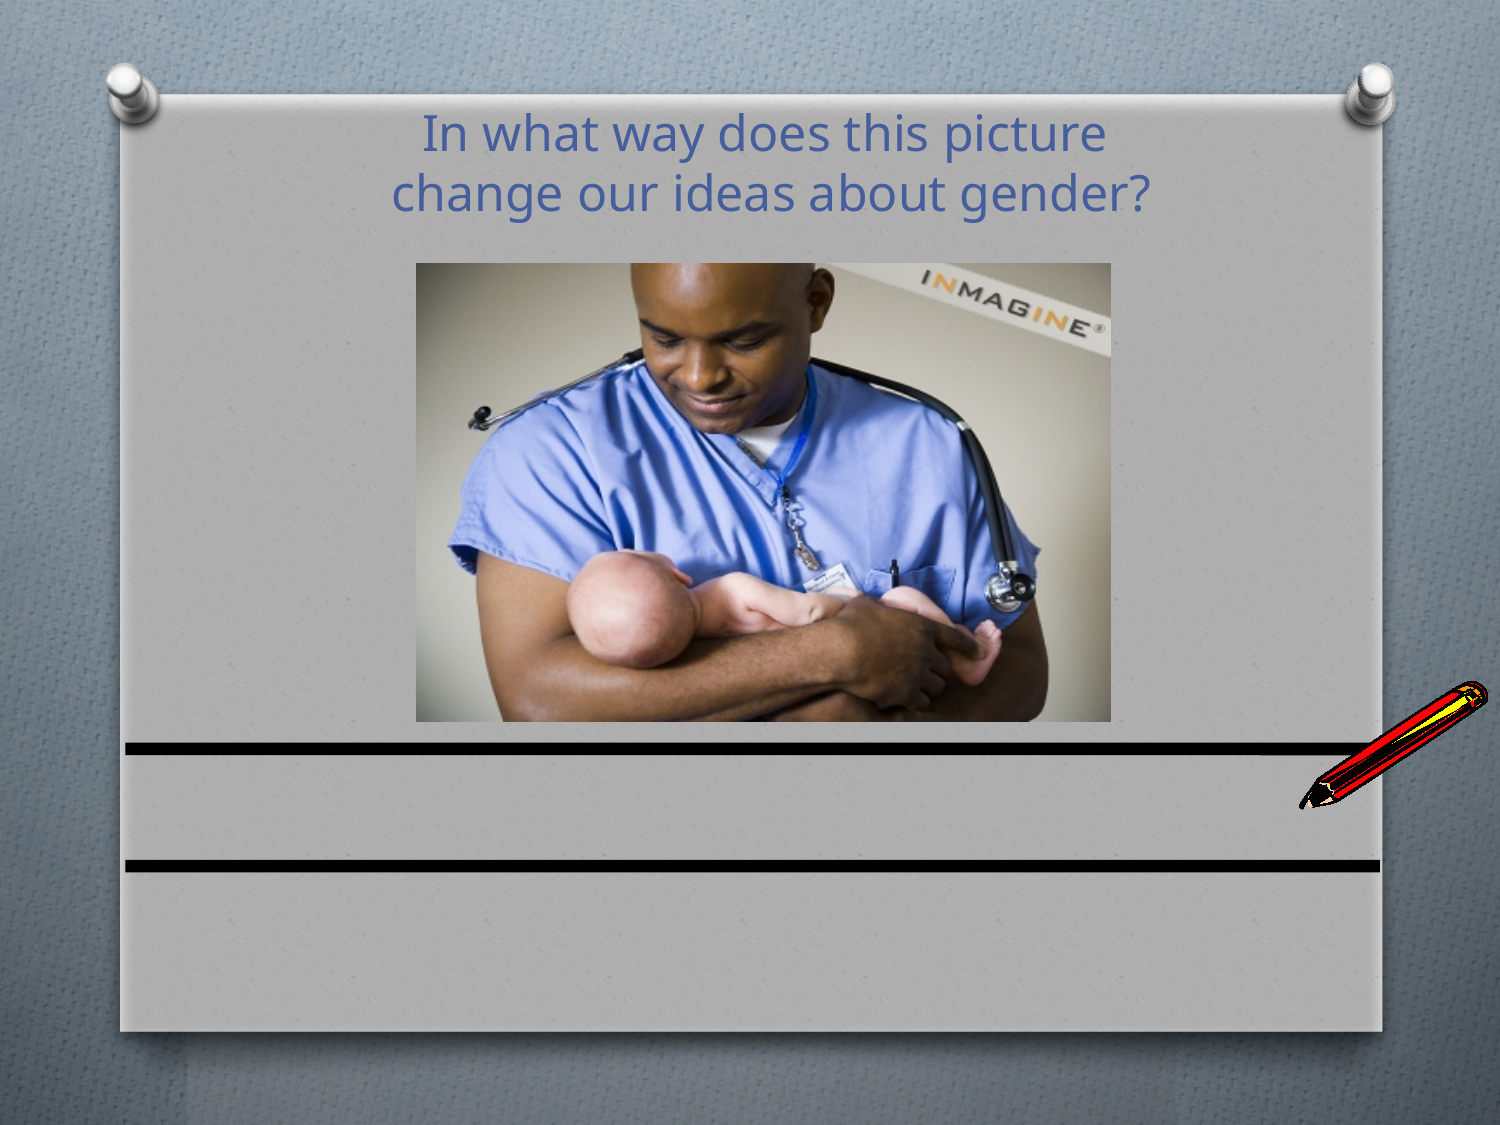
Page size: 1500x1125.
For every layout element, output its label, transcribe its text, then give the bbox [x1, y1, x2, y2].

picture [415, 263, 1112, 722]
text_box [1299, 680, 1489, 810]
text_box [125, 748, 1381, 867]
picture [1317, 35, 1439, 156]
picture [75, 31, 197, 152]
text_box In what way does this picture change our ideas about gender? [193, 95, 1337, 229]
